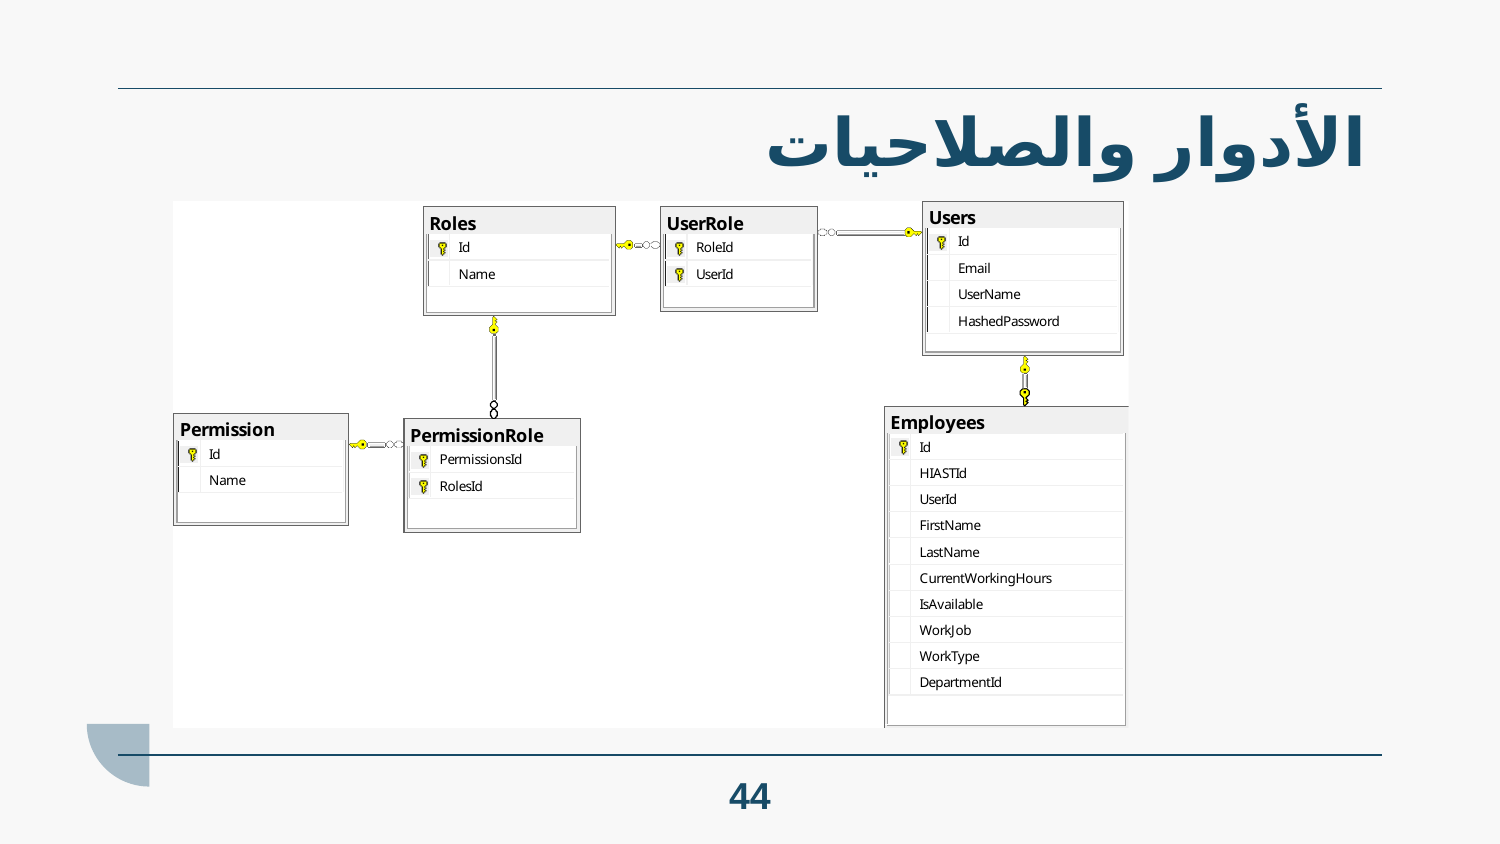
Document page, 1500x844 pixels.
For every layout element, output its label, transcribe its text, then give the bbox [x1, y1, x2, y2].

picture [172, 200, 1129, 729]
text_box 44 [698, 758, 801, 831]
title الأدوار والصلاحيات [118, 85, 1382, 170]
